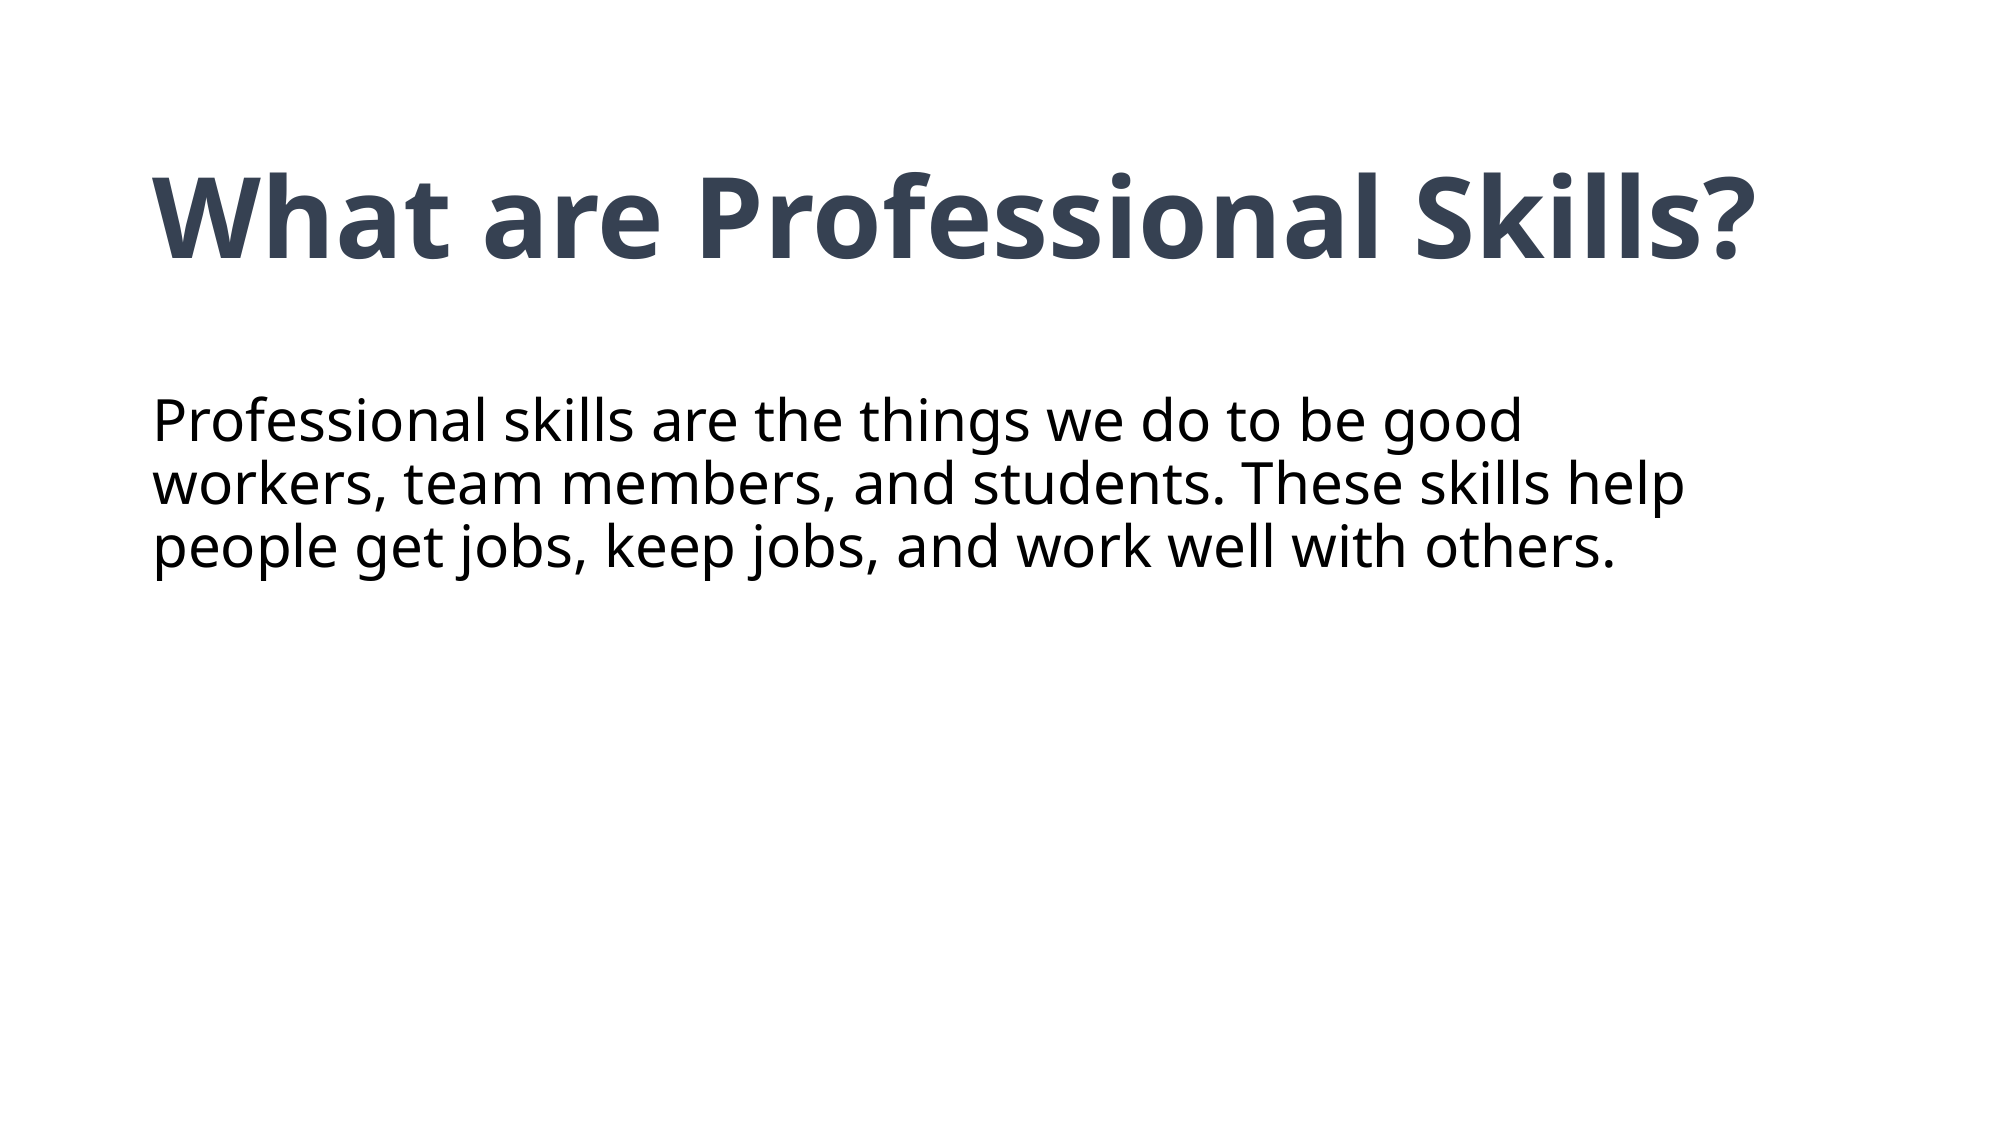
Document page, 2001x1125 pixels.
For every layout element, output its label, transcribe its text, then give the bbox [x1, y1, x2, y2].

title What are Professional Skills? [137, 113, 1863, 332]
list Professional skills are the things we do to be good workers, team members, and students. These skills help people get jobs, keep jobs, and work well with others. [137, 384, 1717, 794]
